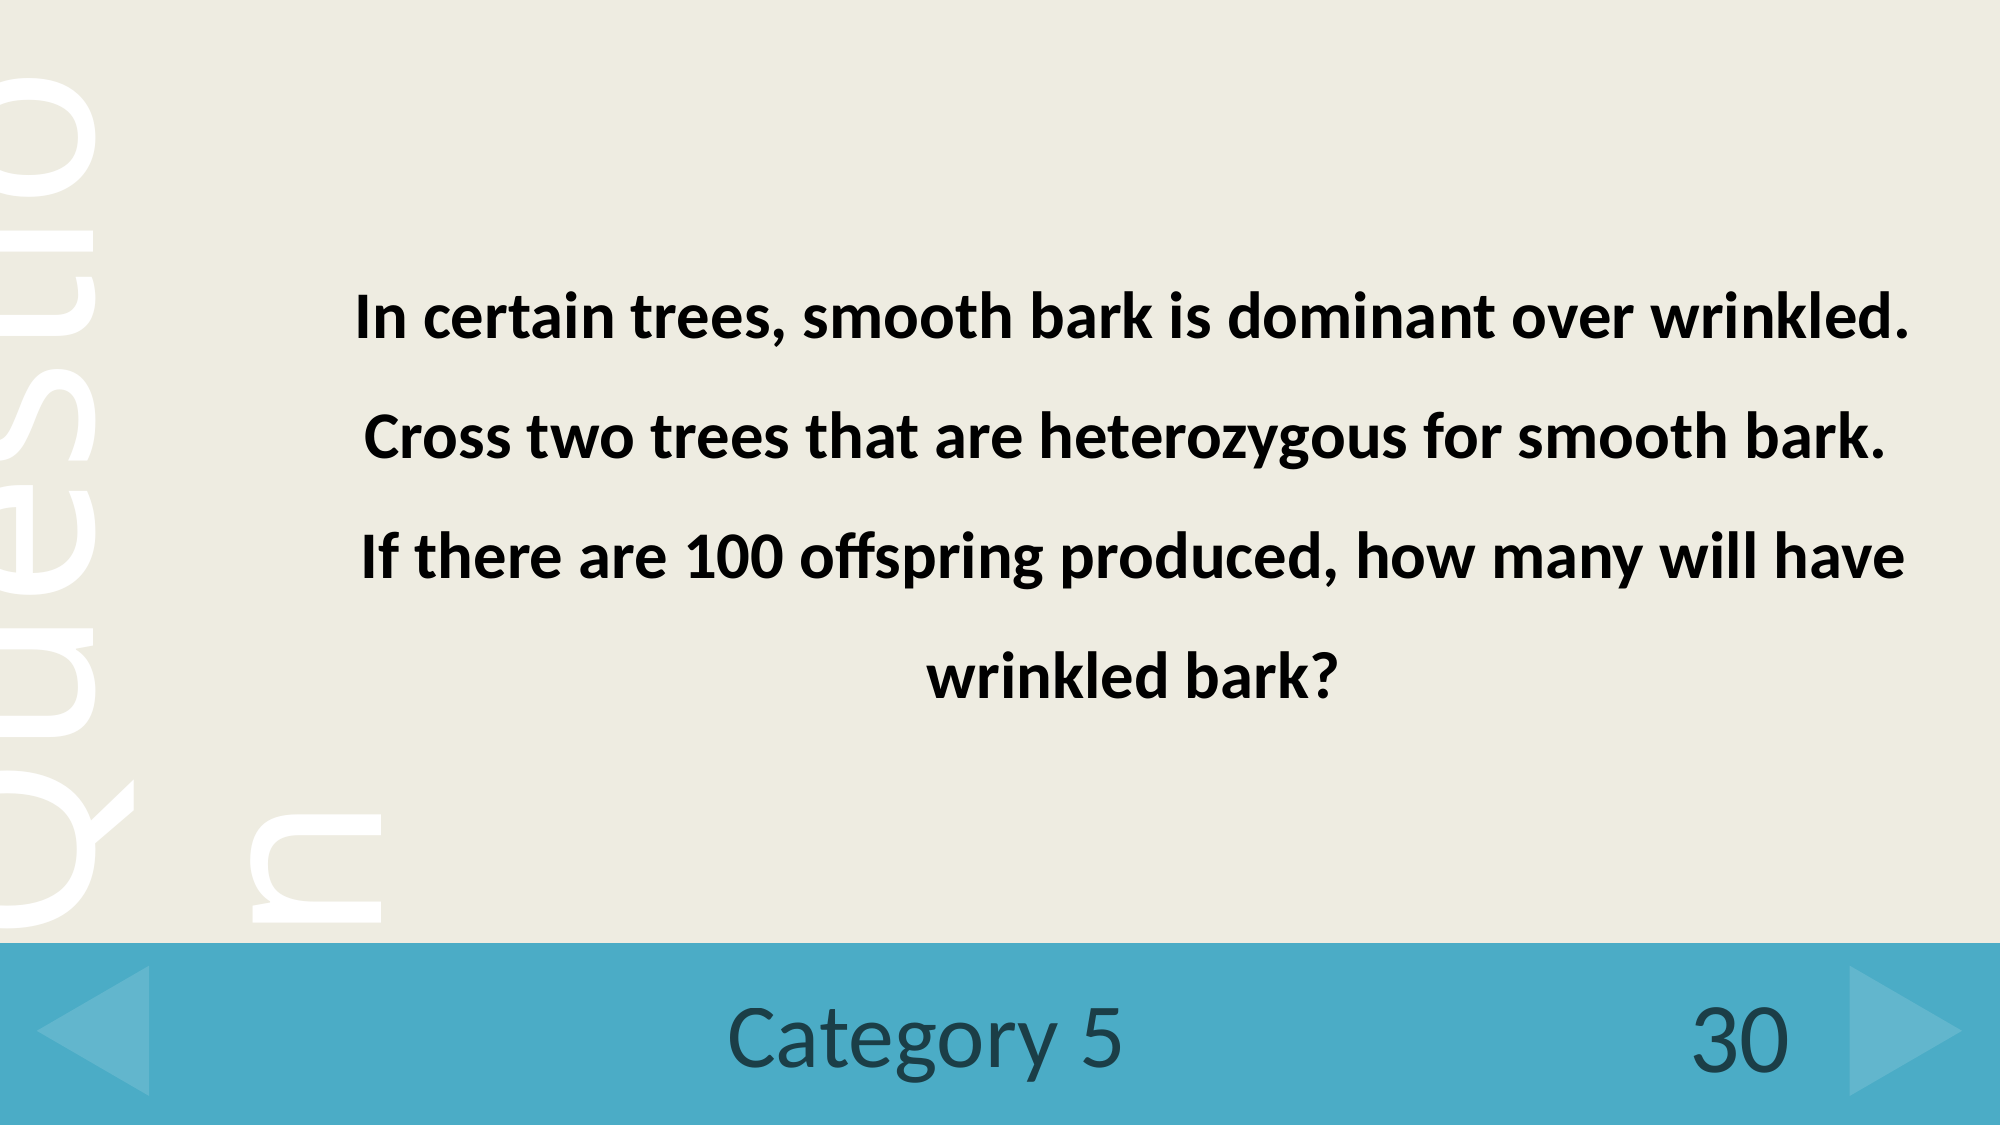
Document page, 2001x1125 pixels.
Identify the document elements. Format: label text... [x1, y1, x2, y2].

list In certain trees, smooth bark is dominant over wrinkled. Cross two trees that are heterozygous for smooth bark. If there are 100 offspring produced, how many will have wrinkled bark? [302, 307, 1966, 636]
title Category 5 [26, 937, 1827, 1125]
